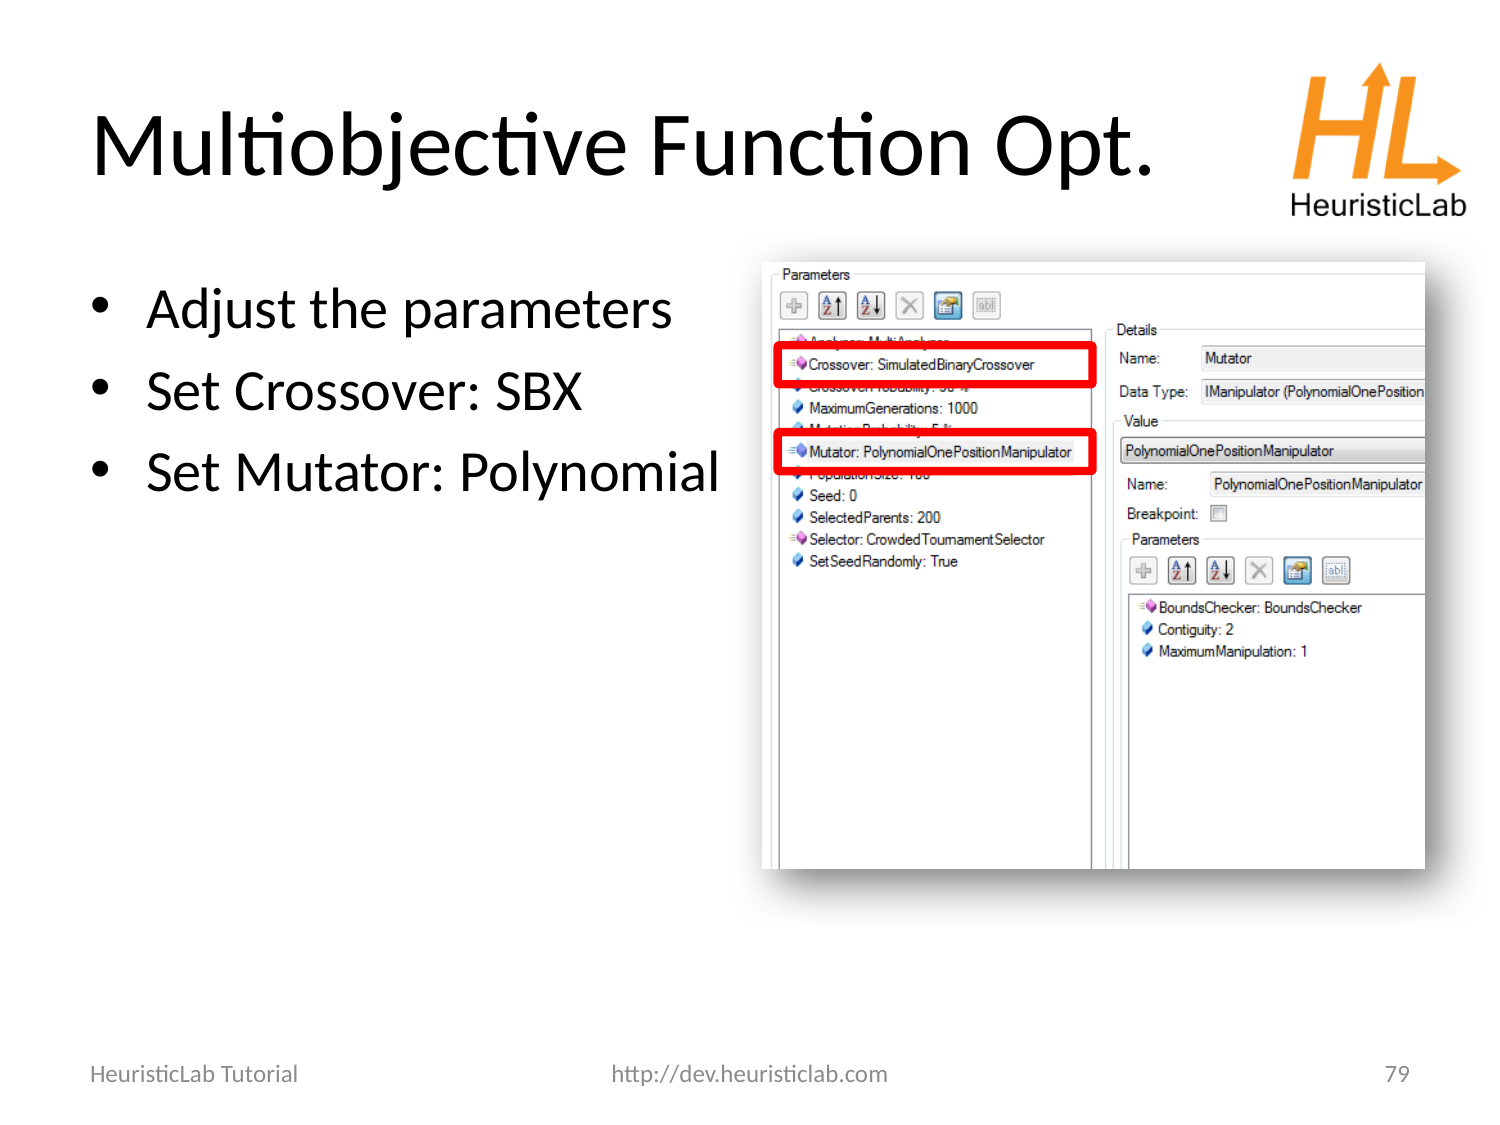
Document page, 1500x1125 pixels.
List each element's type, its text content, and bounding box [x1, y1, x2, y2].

footer http://dev.heuristiclab.com [512, 1042, 988, 1103]
picture [1281, 27, 1474, 244]
slide_number 79 [1074, 1042, 1425, 1103]
list Adjust the parameters Set Crossover: SBX Set Mutator: Polynomial [75, 262, 738, 1005]
title Multiobjective Function Opt. [75, 45, 1282, 233]
slide_number HeuristicLab Tutorial [75, 1042, 425, 1103]
picture [762, 262, 1426, 869]
